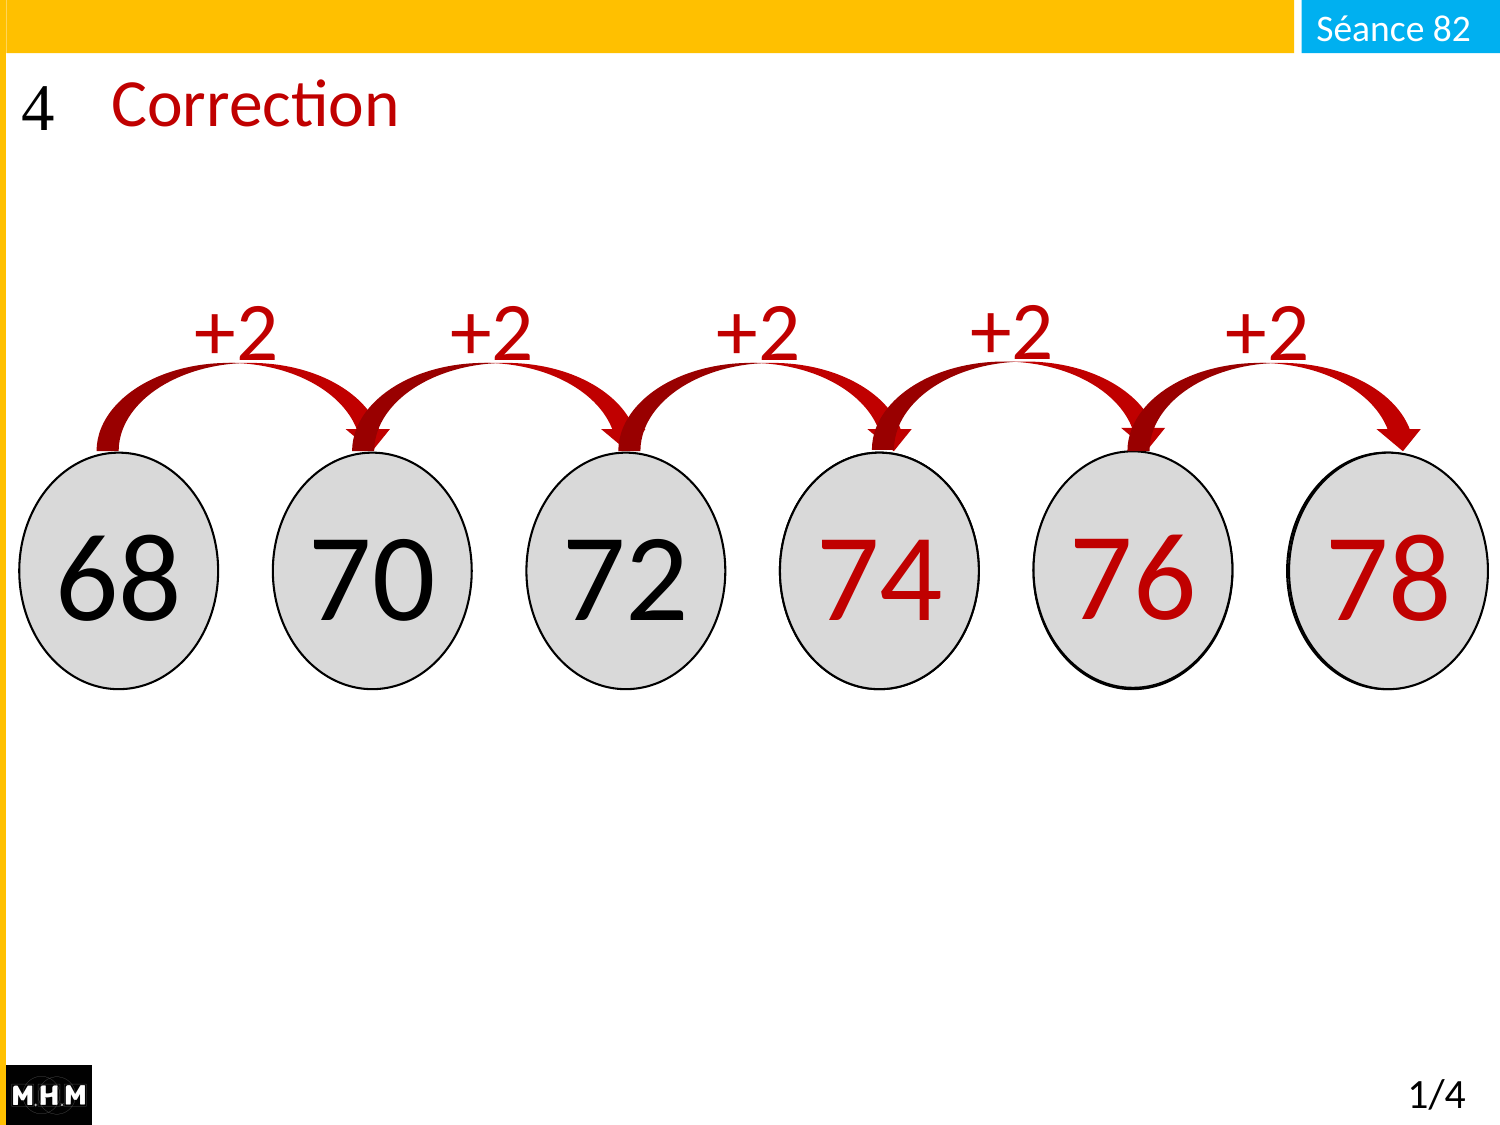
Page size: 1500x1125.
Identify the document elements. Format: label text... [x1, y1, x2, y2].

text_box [352, 270, 618, 452]
text_box 68 [18, 452, 220, 691]
text_box 78 [1288, 452, 1489, 691]
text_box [96, 270, 352, 452]
title Correction [96, 60, 1391, 149]
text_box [618, 270, 916, 452]
text_box 74 [778, 452, 980, 691]
text_box 76 [1032, 450, 1234, 689]
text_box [1127, 270, 1425, 452]
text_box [871, 268, 1170, 450]
picture [6, 1065, 92, 1125]
text_box 72 [525, 452, 727, 691]
text_box 70 [271, 452, 473, 691]
list 1/4 [1373, 1064, 1500, 1125]
